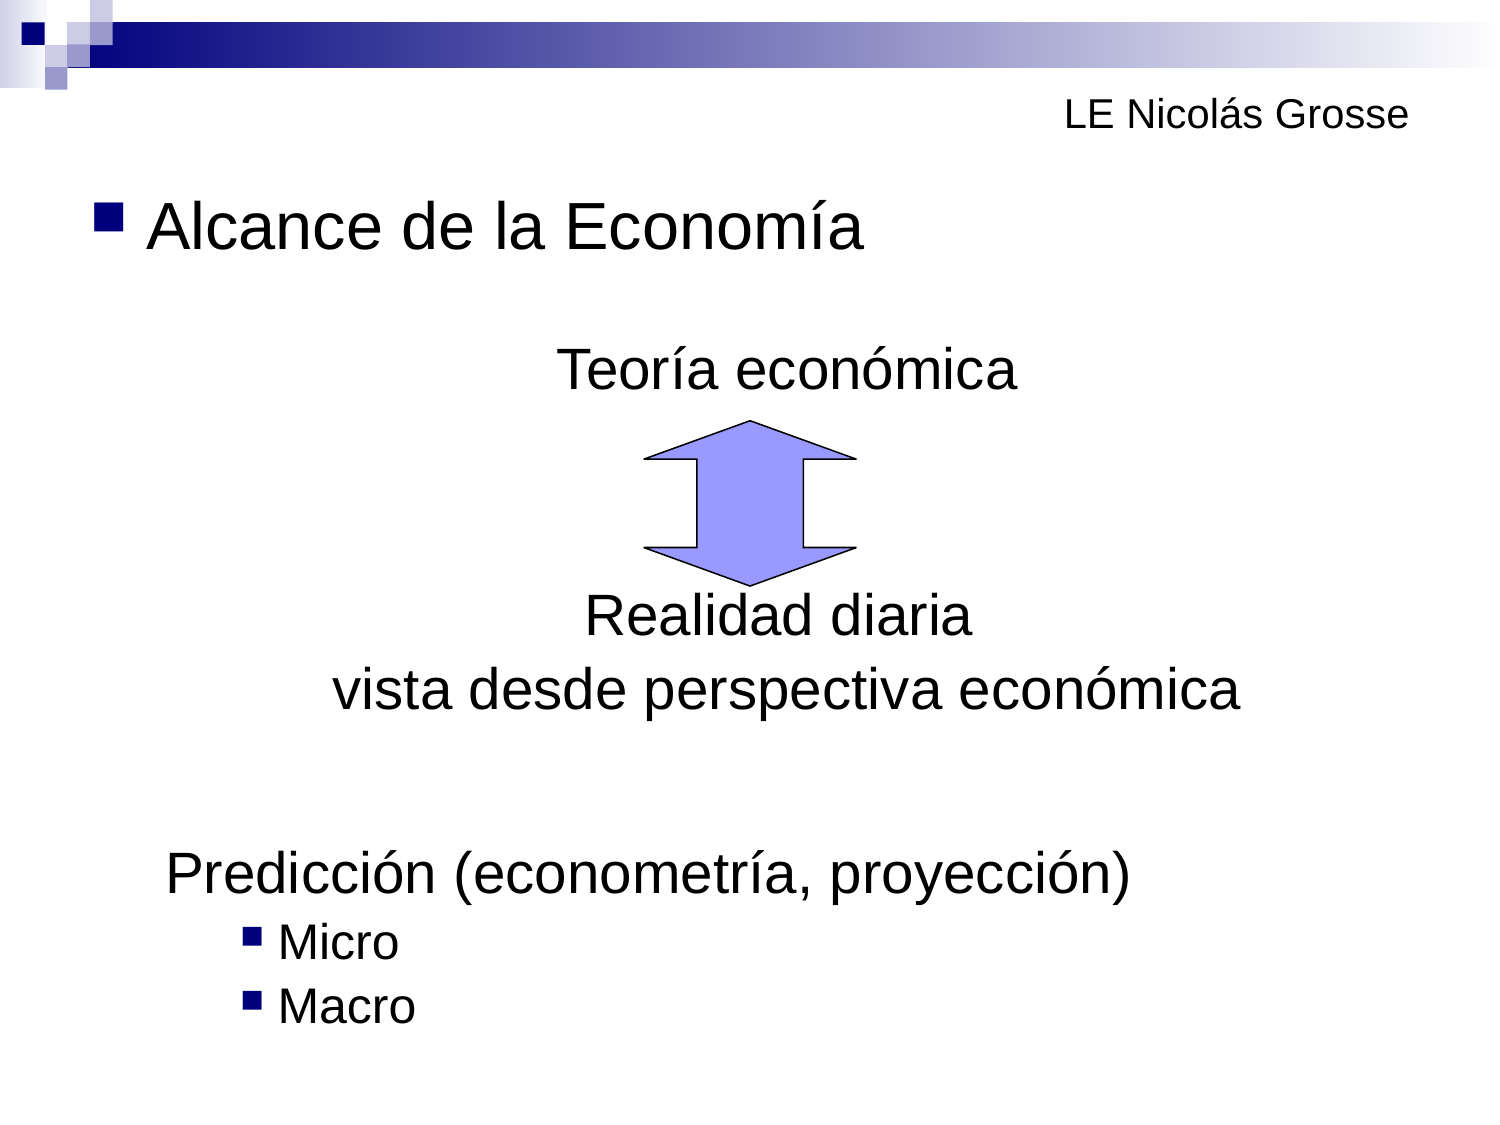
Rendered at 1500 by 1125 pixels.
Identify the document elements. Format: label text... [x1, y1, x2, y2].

title LE Nicolás Grosse [74, 74, 1426, 150]
text_box [643, 420, 857, 587]
list Alcance de la Economía Teoría económica Realidad diaria vista desde perspectiva económica Predicción (econometría, proyección) Micro Macro [74, 184, 1426, 1048]
